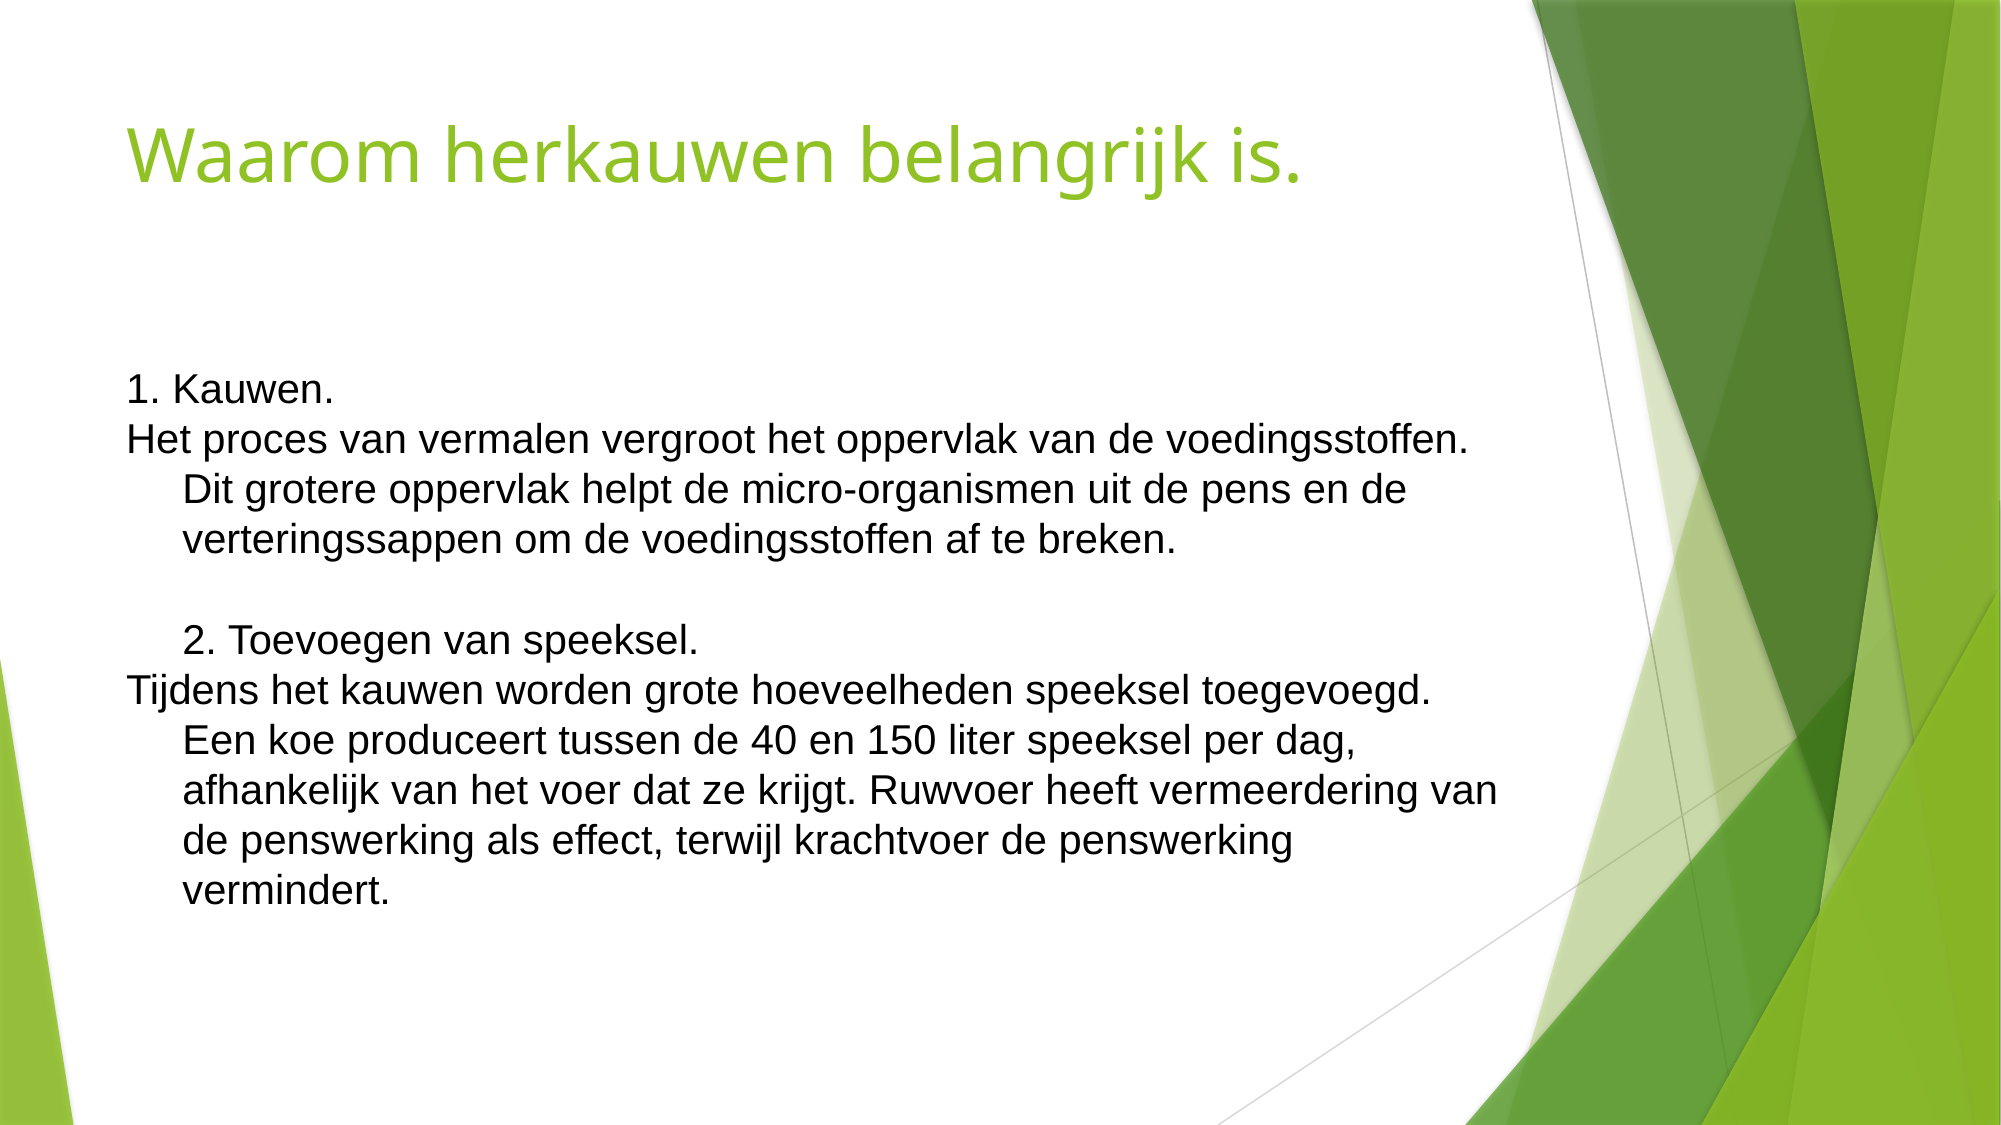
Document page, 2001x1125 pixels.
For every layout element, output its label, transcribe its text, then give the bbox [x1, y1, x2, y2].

title Waarom herkauwen belangrijk is. [111, 99, 1522, 317]
list 1. Kauwen. Het proces van vermalen vergroot het oppervlak van de voedingsstoffen. Dit grotere oppervlak helpt de micro-organismen uit de pens en de verteringssappen om de voedingsstoffen af te breken. 2. Toevoegen van speeksel. Tijdens het kauwen worden grote hoeveelheden speeksel toegevoegd. Een koe produceert tussen de 40 en 150 liter speeksel per dag, afhankelijk van het voer dat ze krijgt. Ruwvoer heeft vermeerdering van de penswerking als effect, terwijl krachtvoer de penswerking vermindert. [111, 354, 1522, 992]
